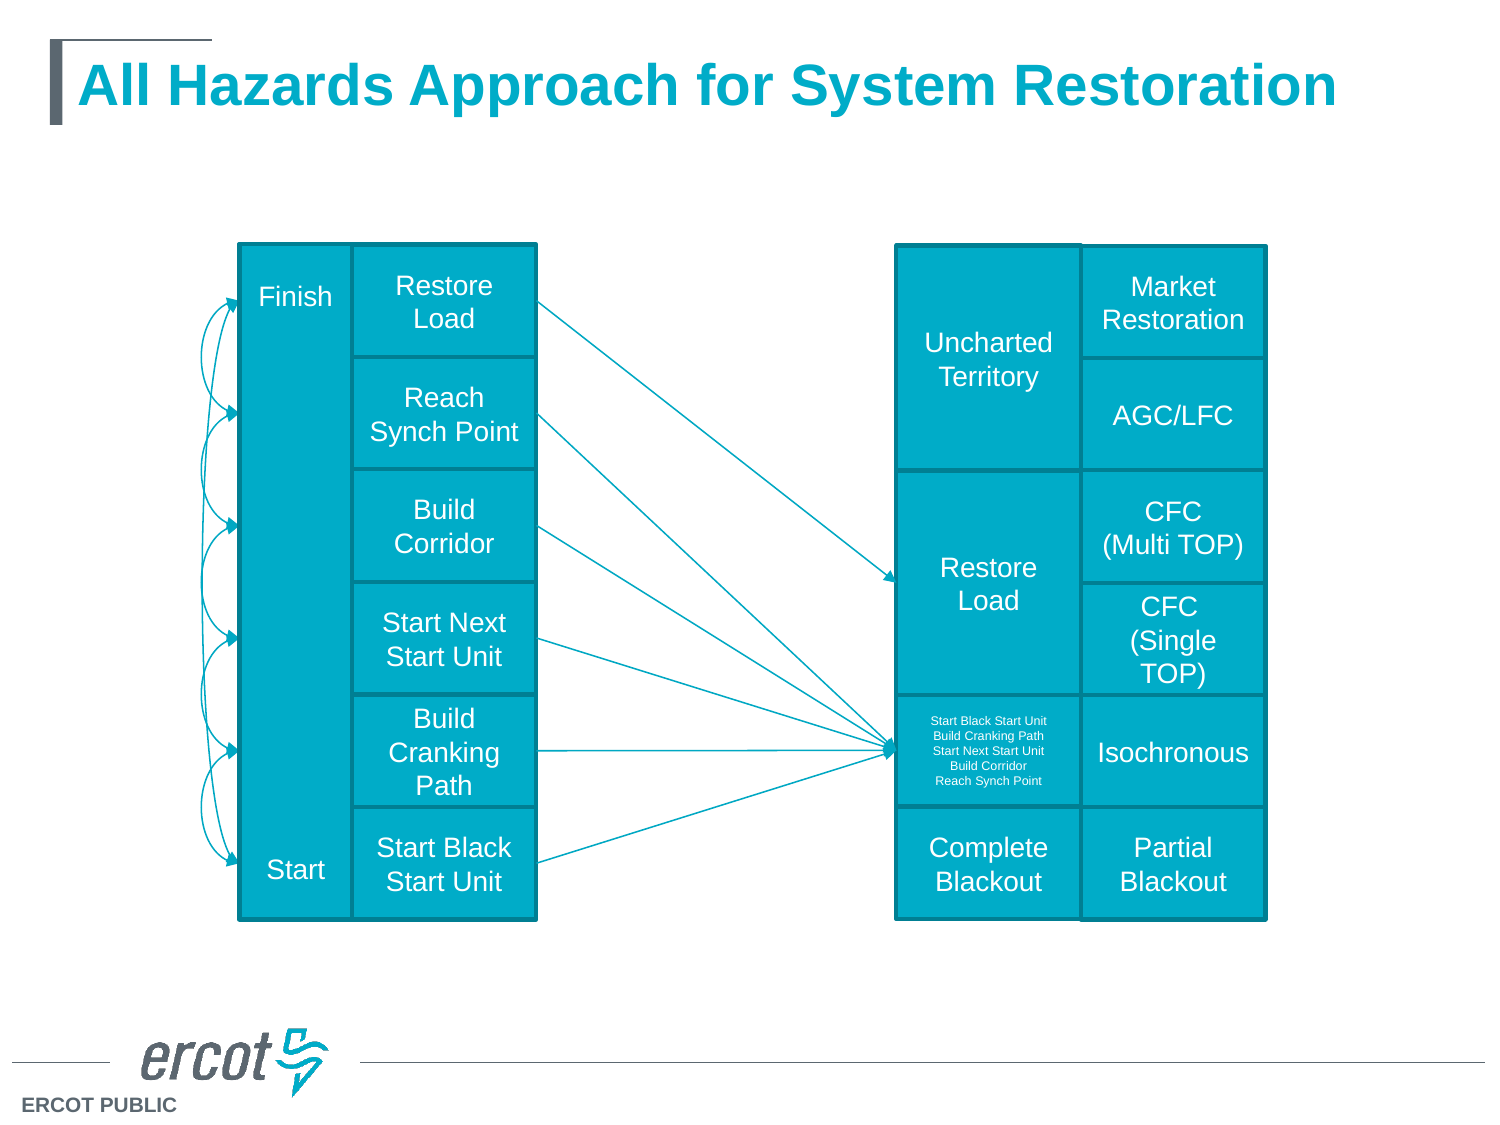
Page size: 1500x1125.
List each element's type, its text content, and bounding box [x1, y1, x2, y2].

text_box Reach Synch Point [350, 355, 531, 471]
text_box Start Black Start Unit Build Cranking Path Start Next Start Unit Build Corridor Reach Synch Point [902, 697, 1083, 805]
text_box CFC (Single TOP) [1083, 585, 1268, 697]
text_box Isochronous [1083, 697, 1268, 805]
text_box Restore Load [903, 472, 1083, 697]
text_box Build Cranking Path [350, 696, 531, 809]
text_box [536, 750, 897, 864]
text_box Uncharted Territory [894, 243, 1083, 472]
text_box Restore Load [354, 242, 538, 355]
text_box Start Black Start Unit [350, 809, 538, 922]
text_box Complete Blackout [894, 805, 1083, 921]
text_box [536, 412, 897, 524]
text_box Market Restoration [1083, 244, 1268, 360]
text_box Partial Blackout [1079, 805, 1268, 922]
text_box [536, 300, 897, 412]
text_box Start Next Start Unit [350, 584, 530, 696]
title All Hazards Approach for System Restoration [62, 39, 1450, 138]
text_box Build Corridor [350, 471, 530, 584]
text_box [536, 525, 897, 748]
text_box AGC/LFC [1083, 360, 1268, 468]
text_box Finish Start [237, 242, 354, 921]
picture [137, 1024, 332, 1100]
text_box CFC (Multi TOP) [1083, 468, 1268, 585]
